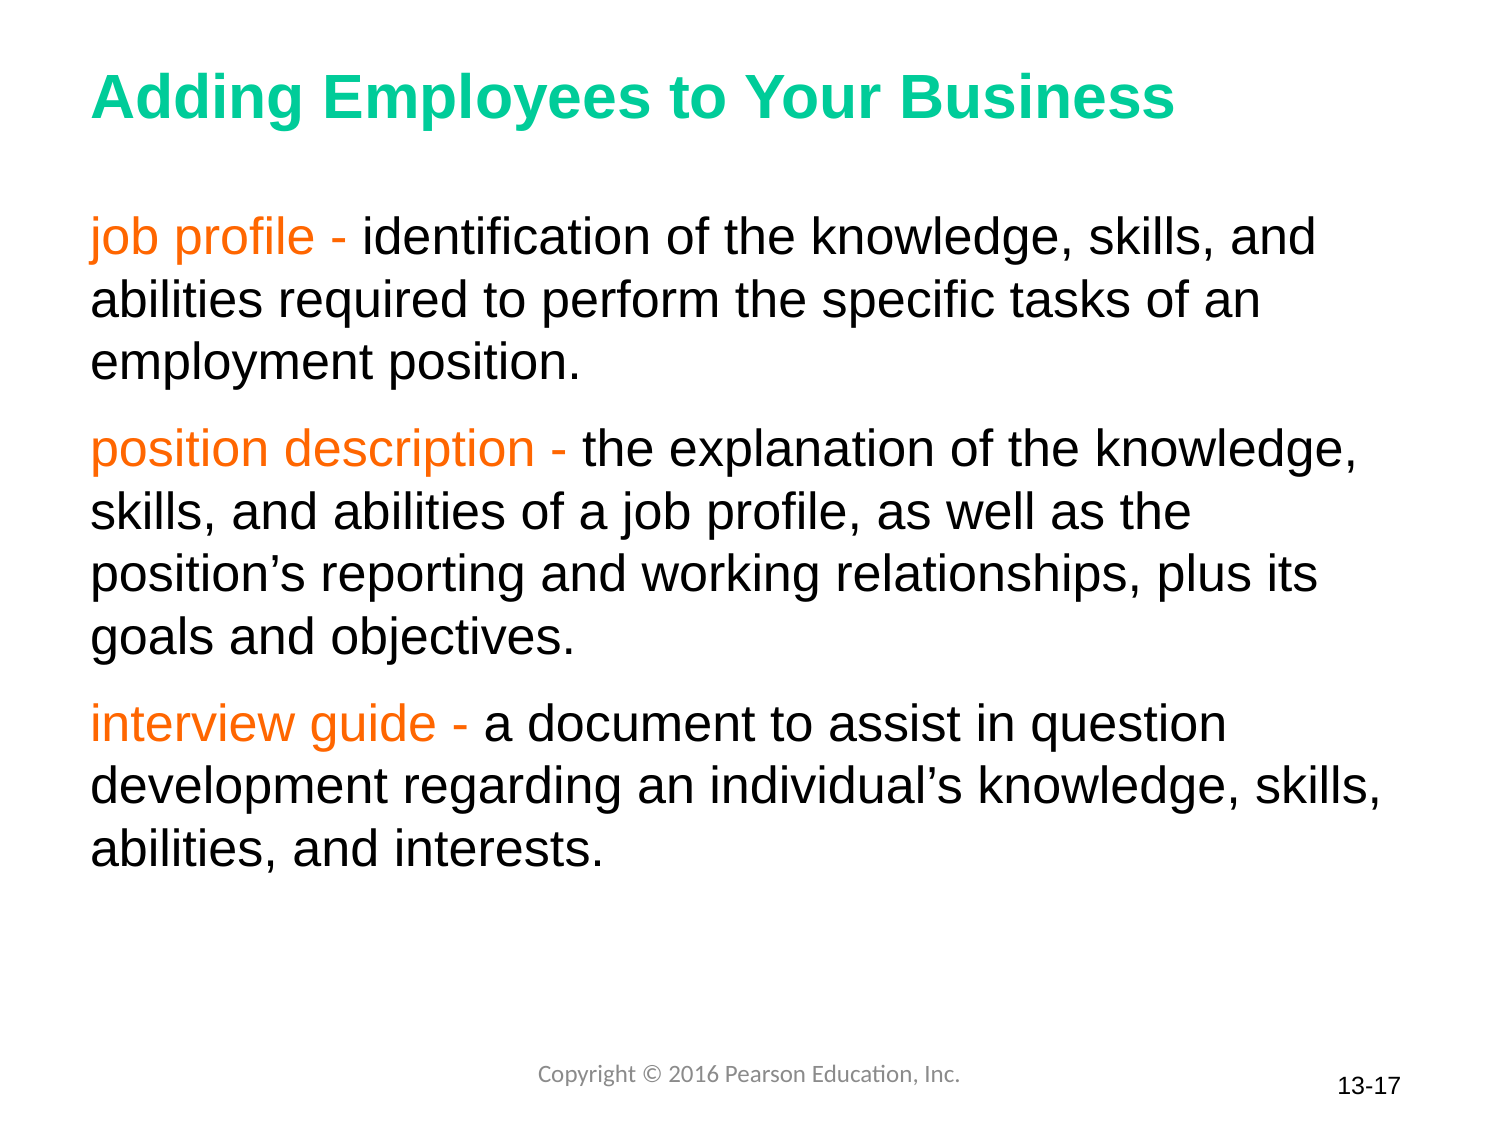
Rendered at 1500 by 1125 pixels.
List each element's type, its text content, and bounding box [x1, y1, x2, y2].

footer Copyright © 2016 Pearson Education, Inc. [512, 1042, 988, 1103]
title Adding Employees to Your Business [75, 0, 1425, 188]
list job profile - identification of the knowledge, skills, and abilities required to perform the specific tasks of an employment position. position description - the explanation of the knowledge, skills, and abilities of a job profile, as well as the position’s reporting and working relationships, plus its goals and objectives. interview guide - a document to assist in question development regarding an individual’s knowledge, skills, abilities, and interests. [75, 195, 1425, 1038]
